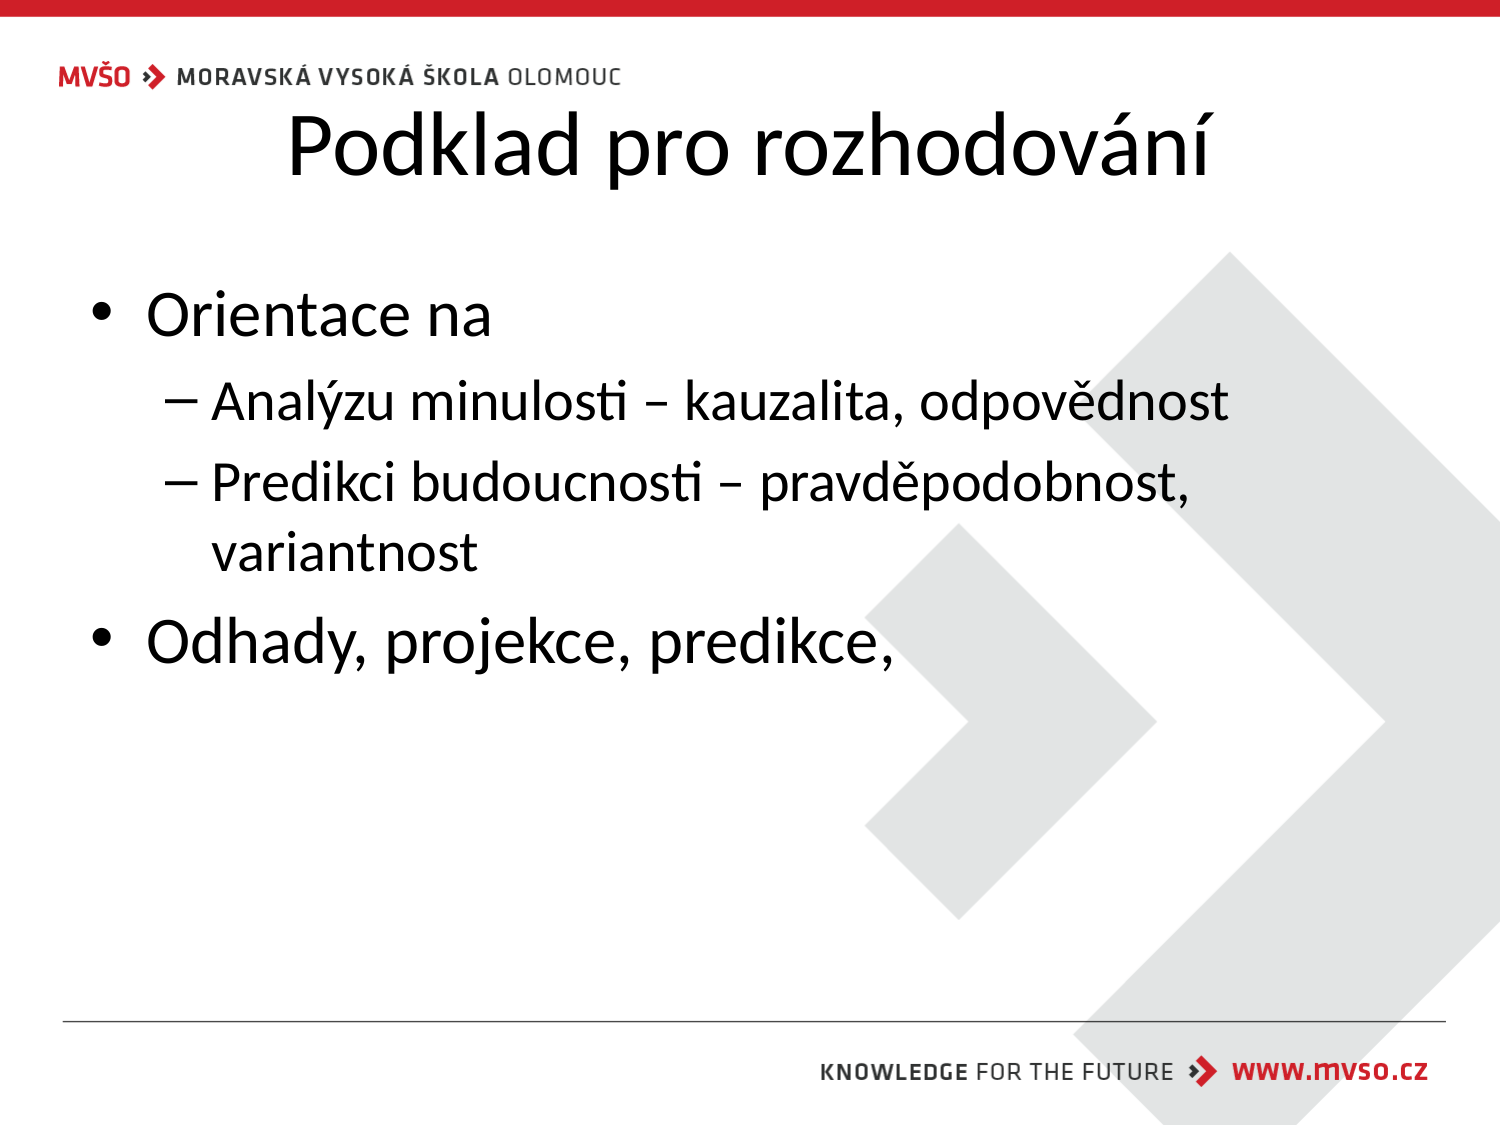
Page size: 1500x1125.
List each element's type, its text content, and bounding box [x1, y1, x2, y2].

picture [0, 0, 1500, 1125]
list Orientace na Analýzu minulosti – kauzalita, odpovědnost Predikci budoucnosti – pravděpodobnost, variantnost Odhady, projekce, predikce, [75, 262, 1425, 1005]
title Podklad pro rozhodování [75, 45, 1425, 233]
